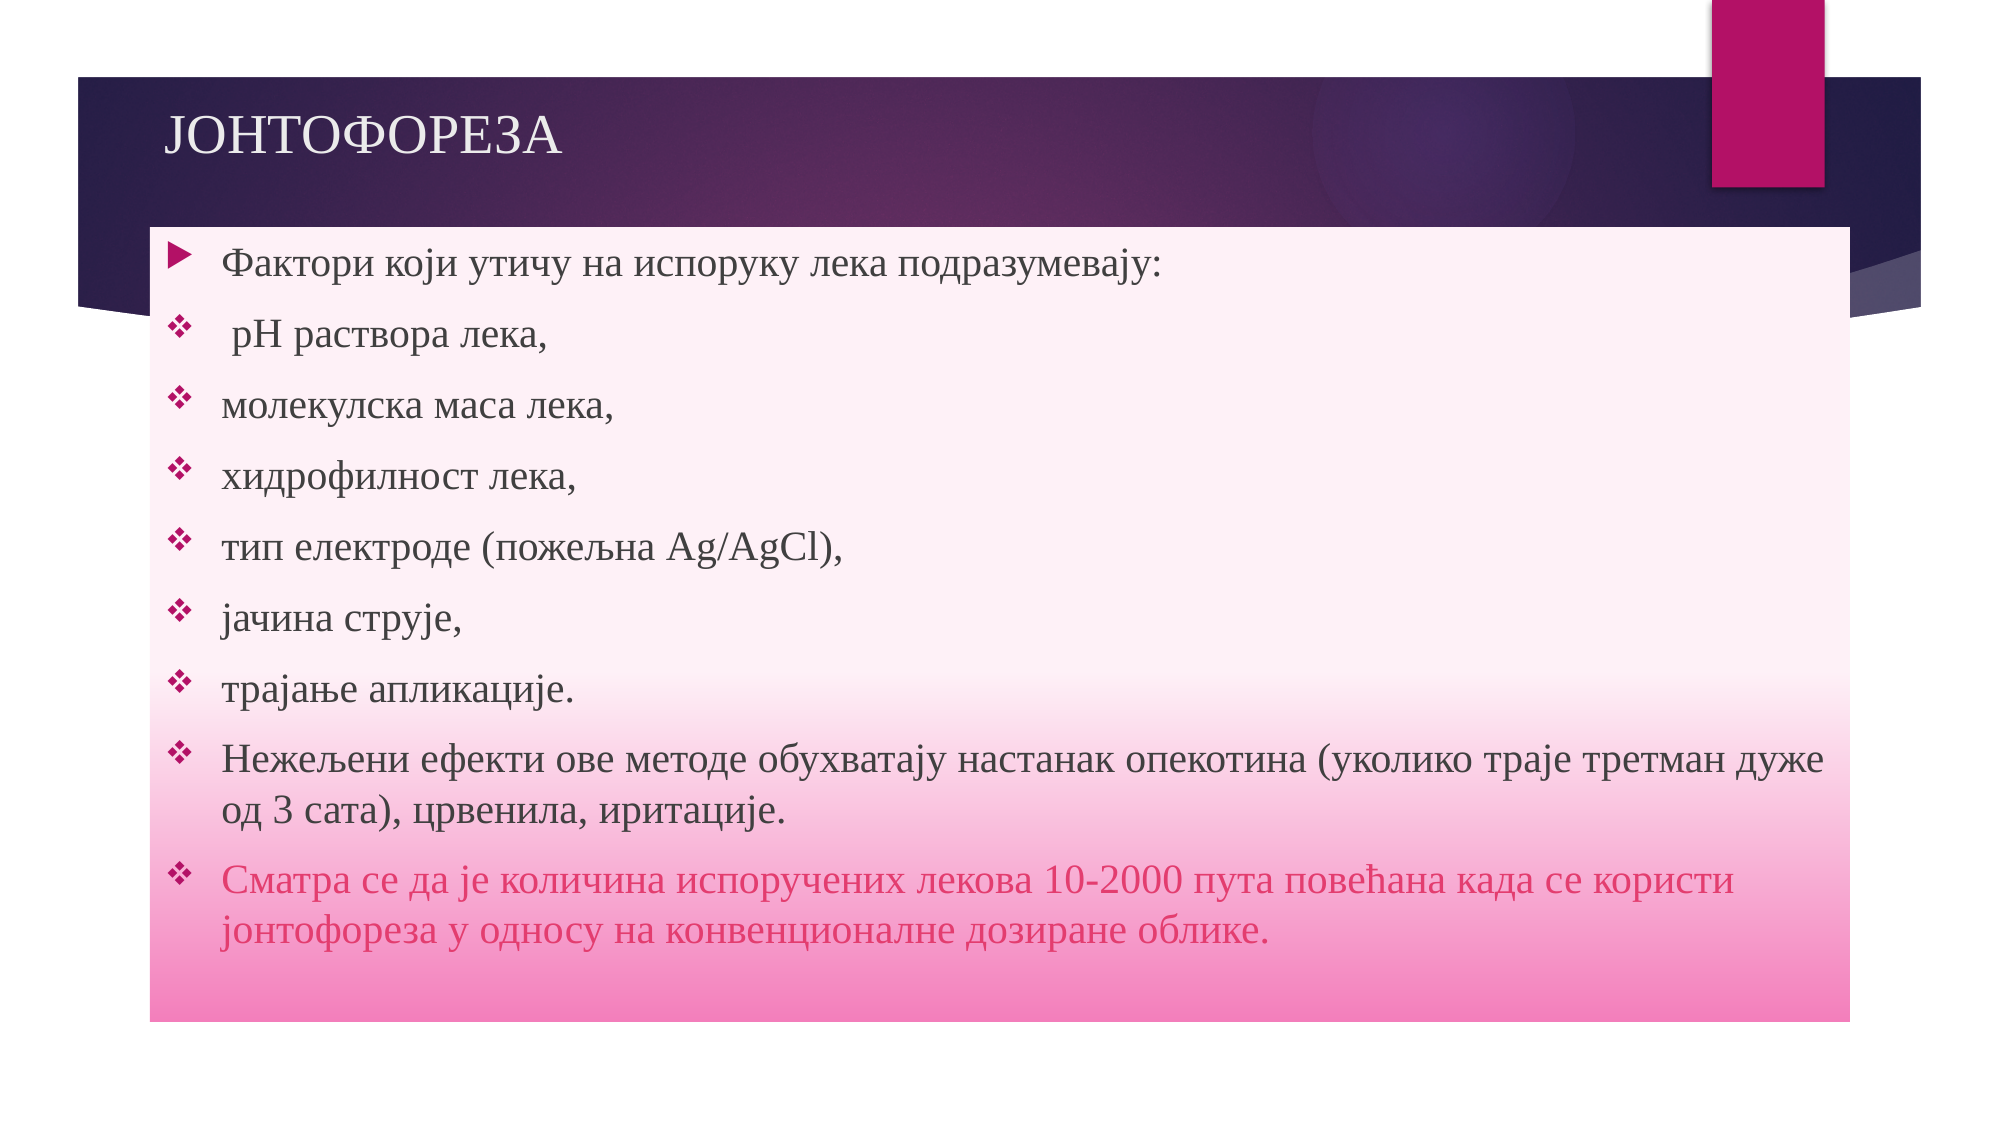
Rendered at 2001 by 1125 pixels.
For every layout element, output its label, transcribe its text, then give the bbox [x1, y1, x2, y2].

list Фактори који утичу на испоруку лека подразумевају: pH раствора лека, молекулска маса лека, хидрофилност лека, тип електроде (пожељна Ag/AgCl), јачина струје, трајање апликације. Нежељени ефекти ове методе обухватају настанак опекотина (уколико траје третман дуже од 3 сата), црвенила, иритације. Сматра се да је количина испоручених лекова 10-2000 пута повећана када се користи јонтофореза у односу на конвенционалне дозиране облике. [149, 227, 1850, 1022]
title ЈОНТОФОРЕЗА [149, 0, 1851, 262]
